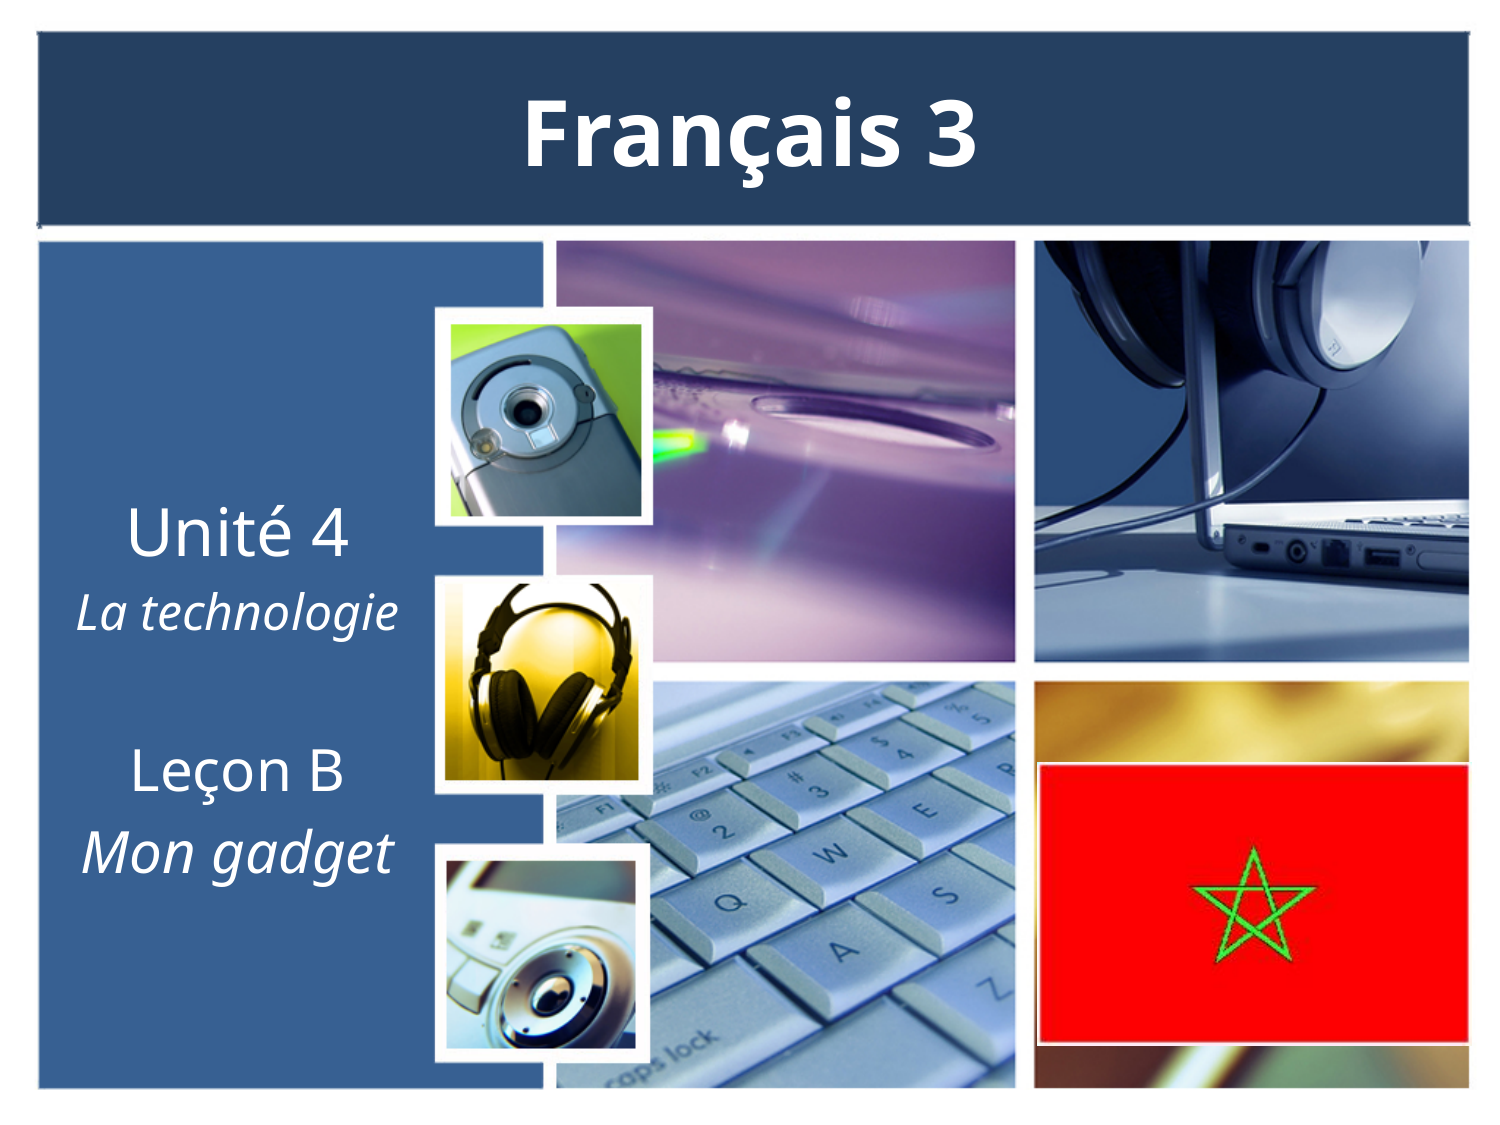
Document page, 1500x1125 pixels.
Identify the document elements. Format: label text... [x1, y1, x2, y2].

subtitle Unité 4 La technologie Leçon B Mon gadget [37, 312, 438, 1063]
picture [0, 0, 1500, 1125]
title Français 3 [37, 34, 1463, 225]
